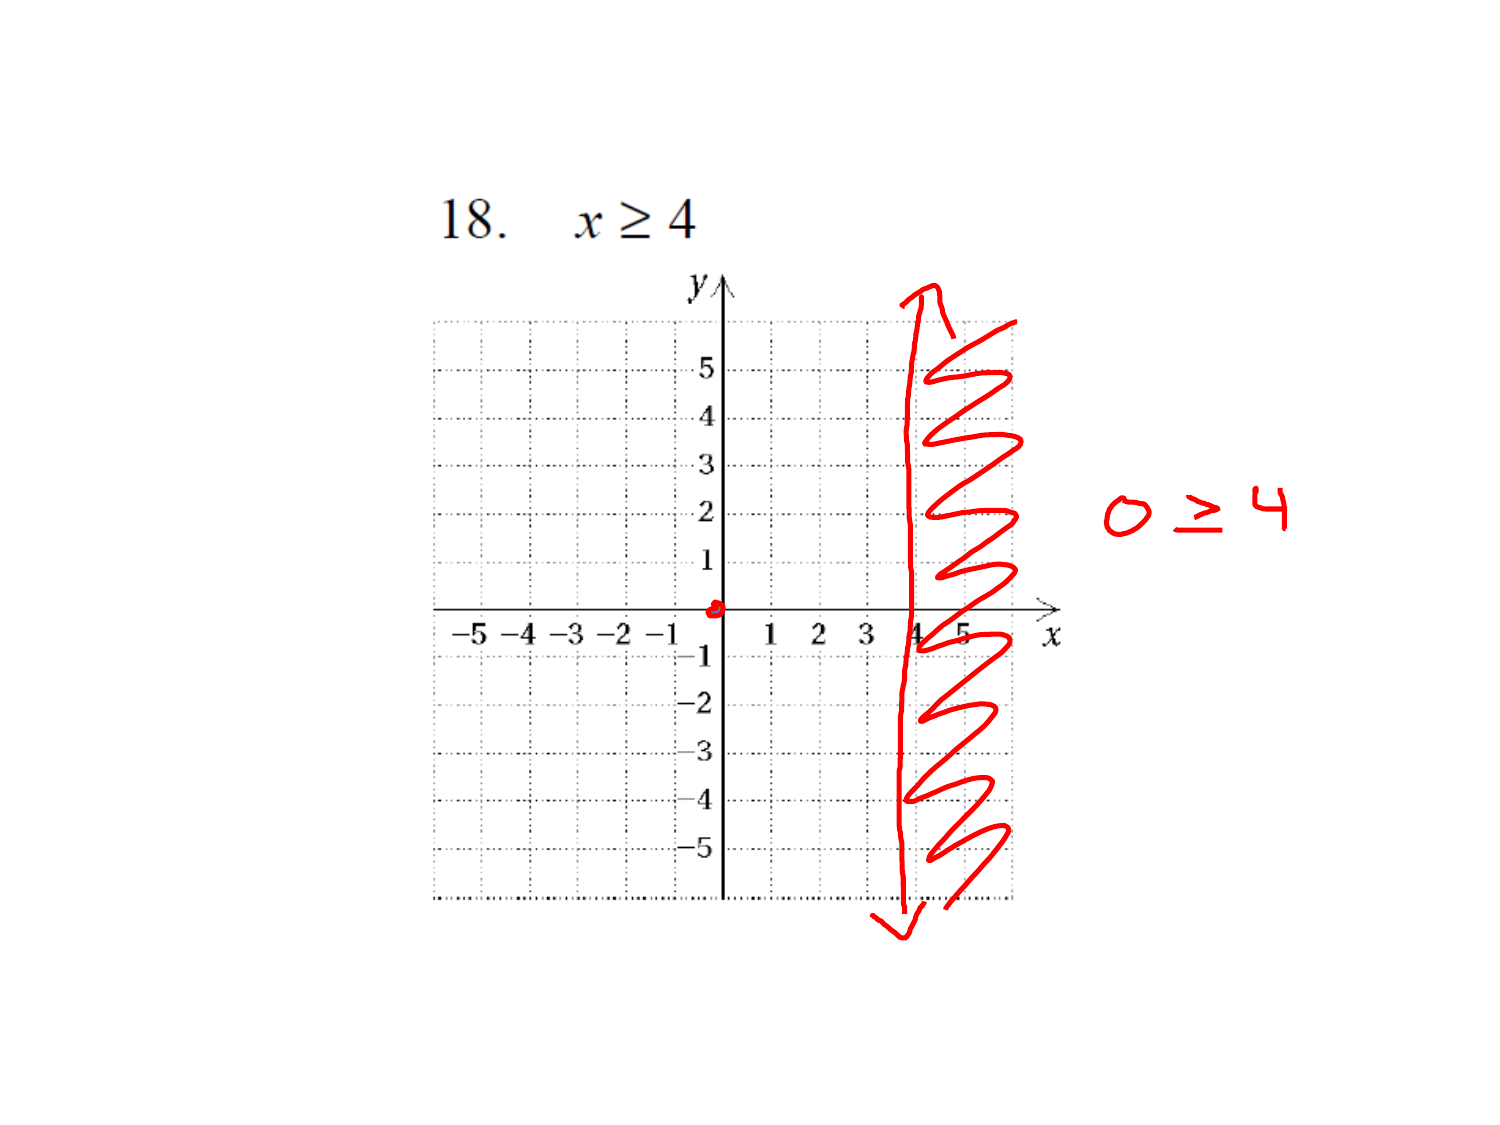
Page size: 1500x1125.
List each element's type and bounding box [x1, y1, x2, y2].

picture [409, 182, 1091, 943]
text_box [905, 321, 1288, 911]
